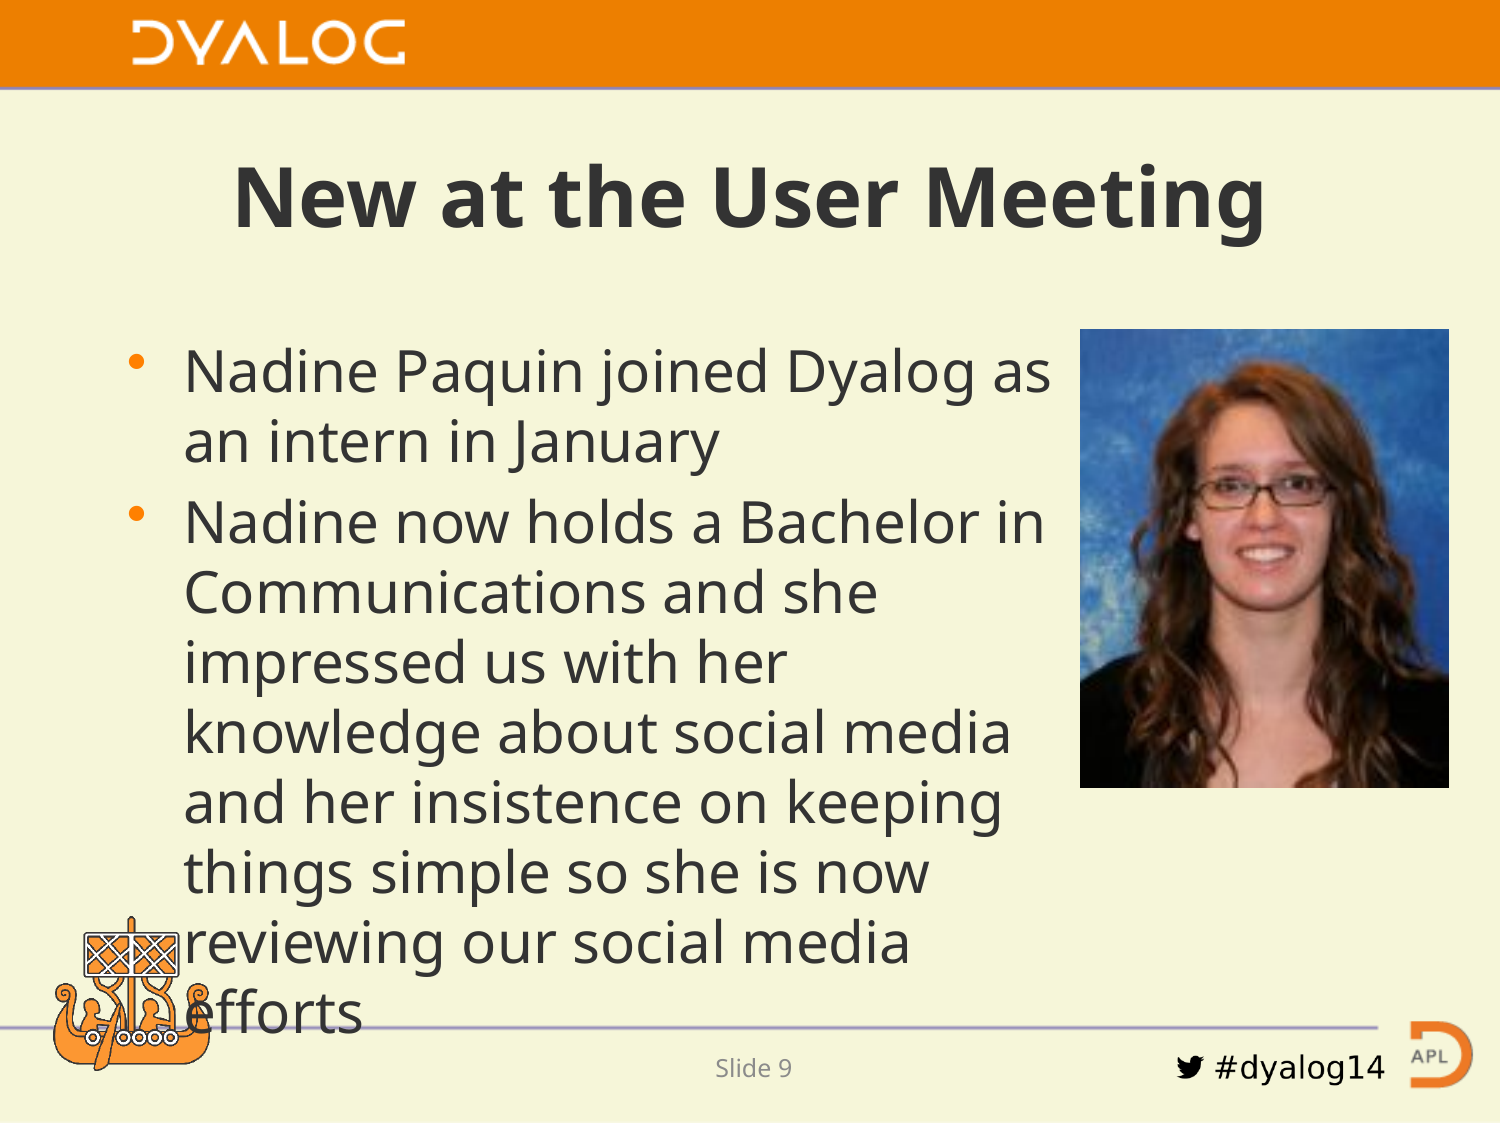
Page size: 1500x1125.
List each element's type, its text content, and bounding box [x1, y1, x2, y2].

slide_number Slide 8 [585, 1039, 923, 1100]
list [1080, 329, 1449, 788]
title New at the User Meeting [123, 137, 1376, 254]
picture [0, 0, 1500, 1123]
list Nadine Paquin joined Dyalog as an intern in January Nadine now holds a Bachelor in Communications and she impressed us with her knowledge about social media and her insistence on keeping things simple so she is now reviewing our social media efforts [112, 326, 1081, 955]
